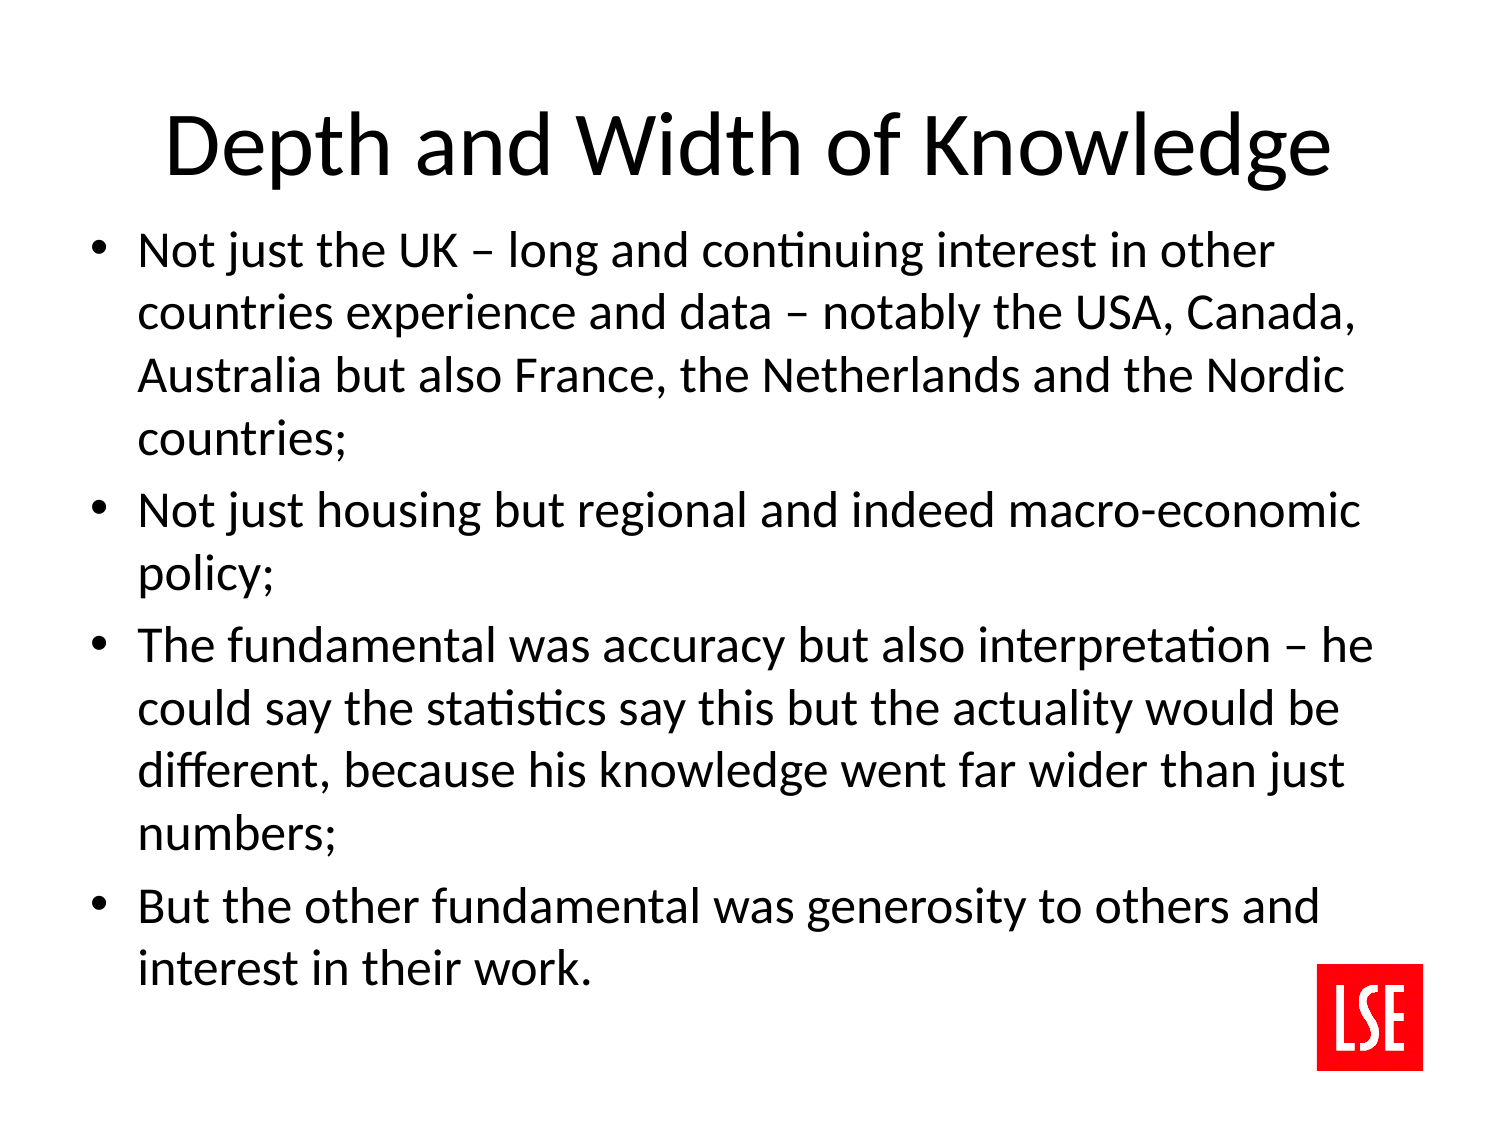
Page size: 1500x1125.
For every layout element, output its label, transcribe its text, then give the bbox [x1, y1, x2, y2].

picture [1316, 963, 1424, 1071]
title Depth and Width of Knowledge [75, 45, 1425, 208]
list Not just the UK – long and continuing interest in other countries experience and data – notably the USA, Canada, Australia but also France, the Netherlands and the Nordic countries; Not just housing but regional and indeed macro-economic policy; The fundamental was accuracy but also interpretation – he could say the statistics say this but the actuality would be different, because his knowledge went far wider than just numbers; But the other fundamental was generosity to others and interest in their work. [75, 208, 1425, 1005]
